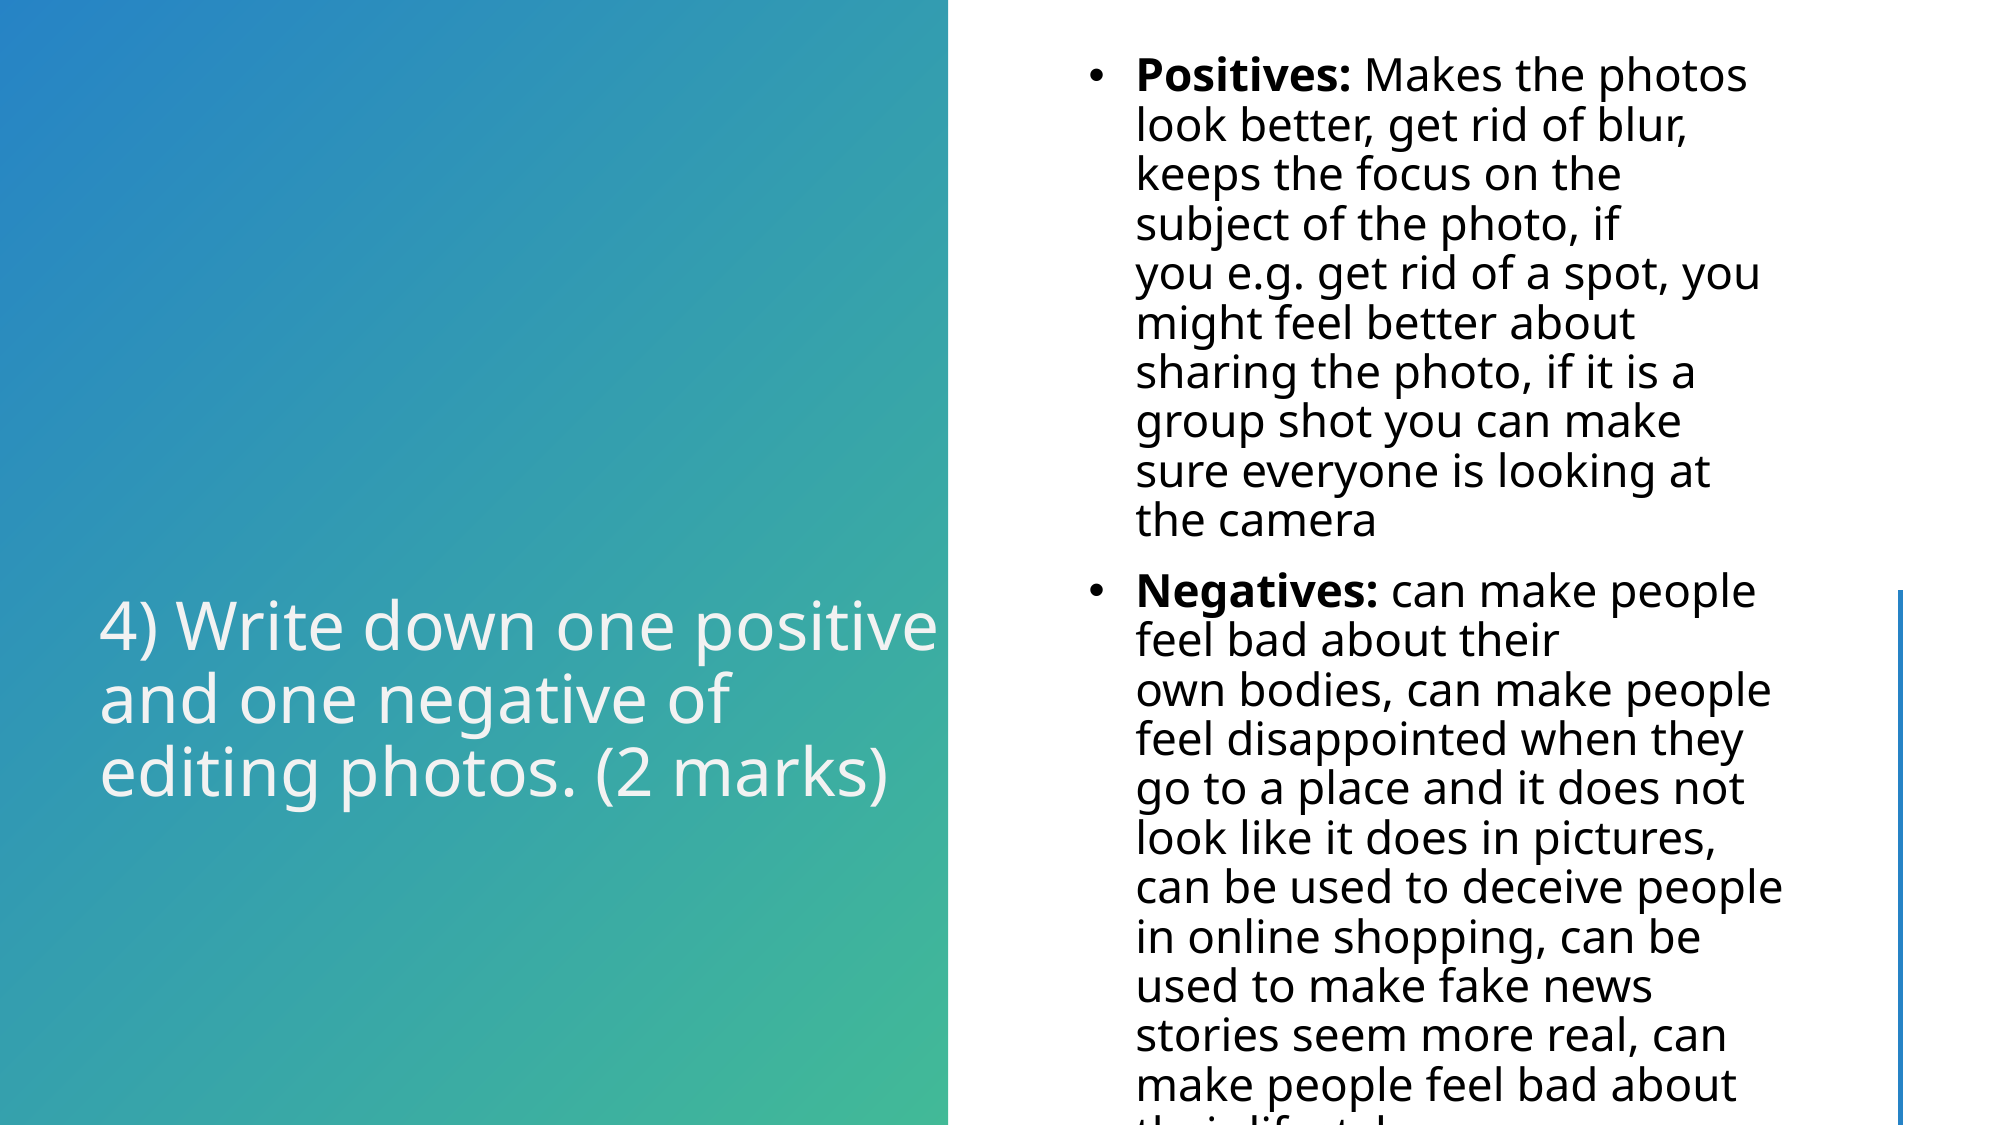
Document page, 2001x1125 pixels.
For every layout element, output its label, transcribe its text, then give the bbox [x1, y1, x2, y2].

text_box [0, 0, 949, 1125]
text_box [949, 0, 2000, 1125]
text_box Positives: Makes the photos look better, get rid of blur, keeps the focus on the subject of the photo, if you e.g. get rid of a spot, you might feel better about sharing the photo, if it is a group shot you can make sure everyone is looking at the camera Negatives: can make people feel bad about their own bodies, can make people feel disappointed when they go to a place and it does not look like it does in pictures, can be used to deceive people in online shopping, can be used to make fake news stories seem more real, can make people feel bad about their lifestyle [1073, 44, 1800, 1125]
title 4) Write down one positive and one negative of editing photos. (2 marks) [84, 536, 960, 819]
